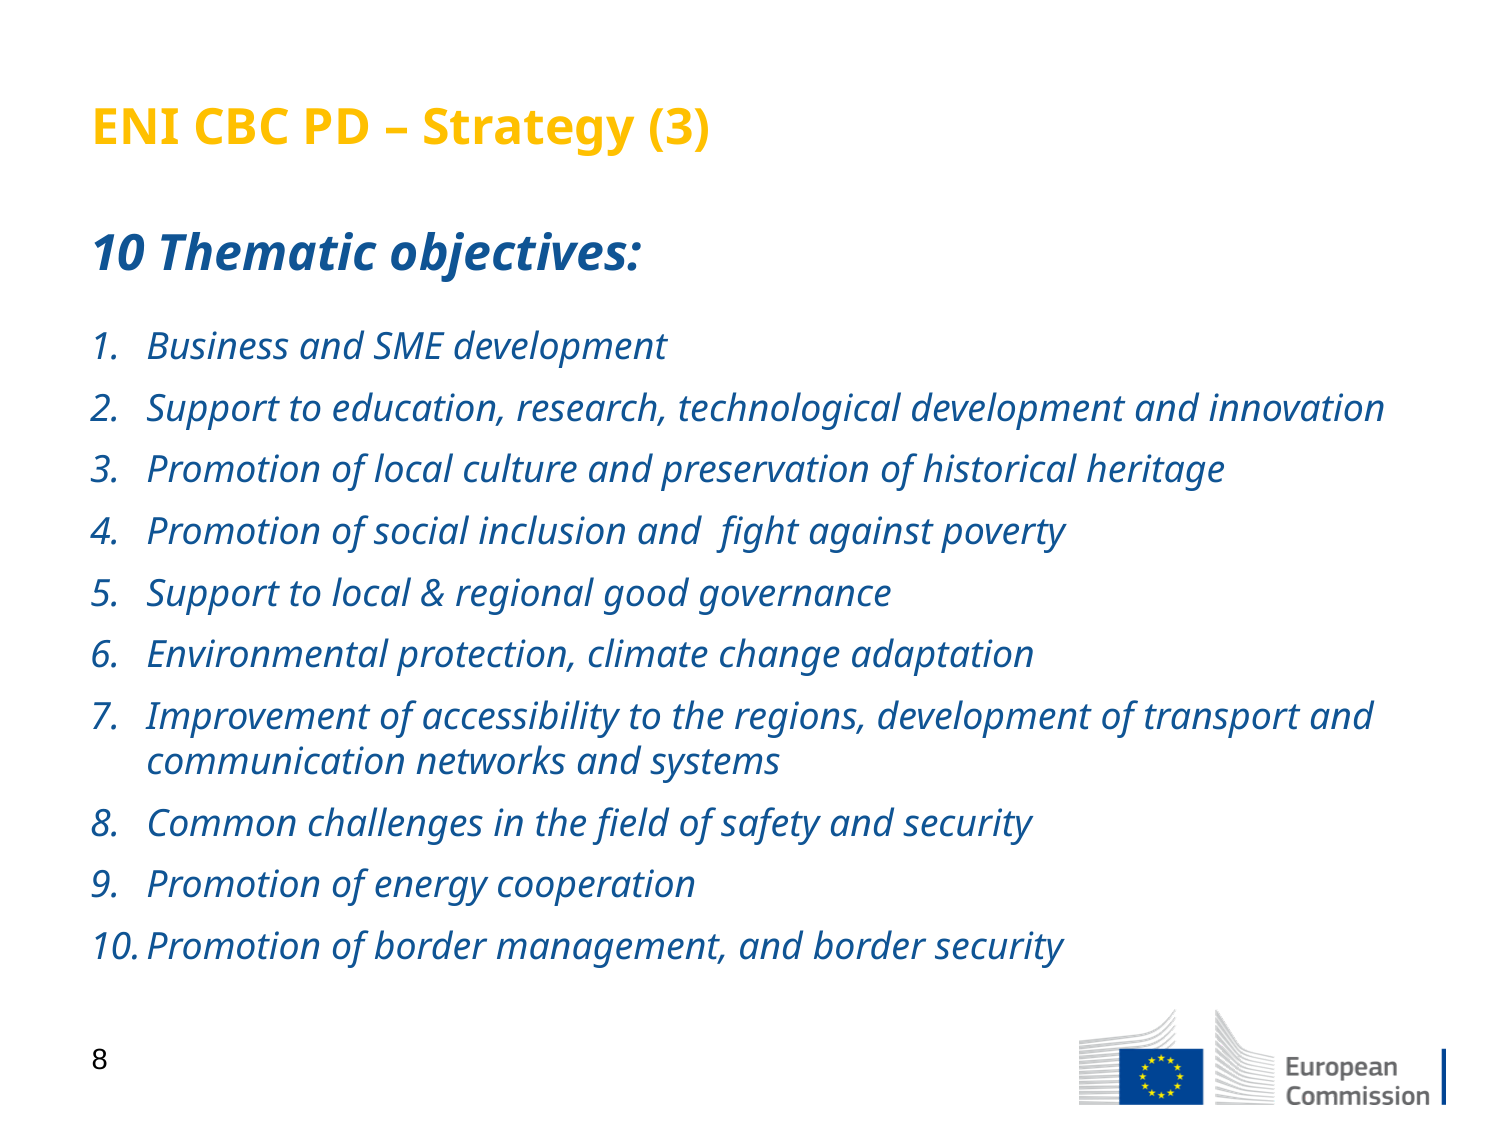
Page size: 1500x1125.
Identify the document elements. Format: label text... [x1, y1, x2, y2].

slide_number 8 [76, 1052, 427, 1112]
list 10 Thematic objectives: Business and SME development Support to education, research, technological development and innovation Promotion of local culture and preservation of historical heritage Promotion of social inclusion and fight against poverty Support to local & regional good governance Environmental protection, climate change adaptation Improvement of accessibility to the regions, development of transport and communication networks and systems Common challenges in the field of safety and security Promotion of energy cooperation Promotion of border management, and border security [74, 212, 1426, 1052]
title ENI CBC PD – Strategy (3) [76, 47, 1428, 202]
picture [1078, 1008, 1447, 1106]
